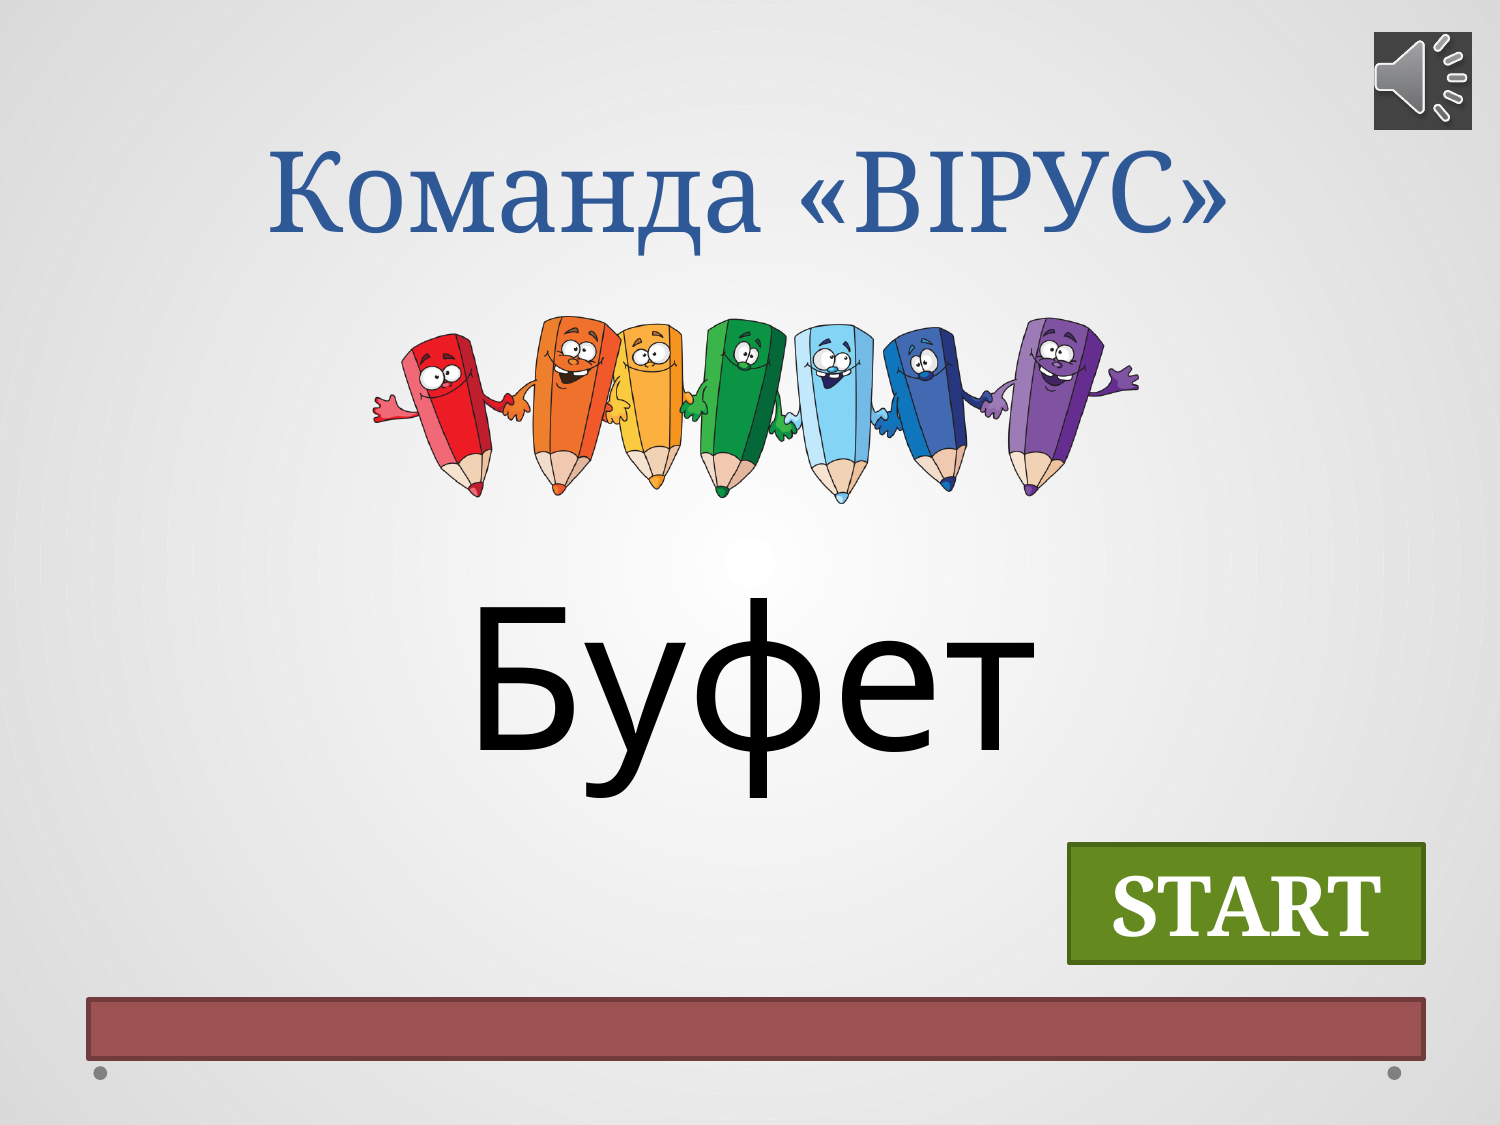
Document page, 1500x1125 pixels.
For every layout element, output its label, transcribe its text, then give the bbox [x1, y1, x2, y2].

picture [1373, 30, 1474, 132]
text_box START [1067, 842, 1426, 965]
text_box [86, 997, 1426, 1061]
title Команда «ВІРУС» [75, 0, 1425, 262]
list Буфет [75, 262, 1425, 1005]
picture [372, 314, 1140, 504]
